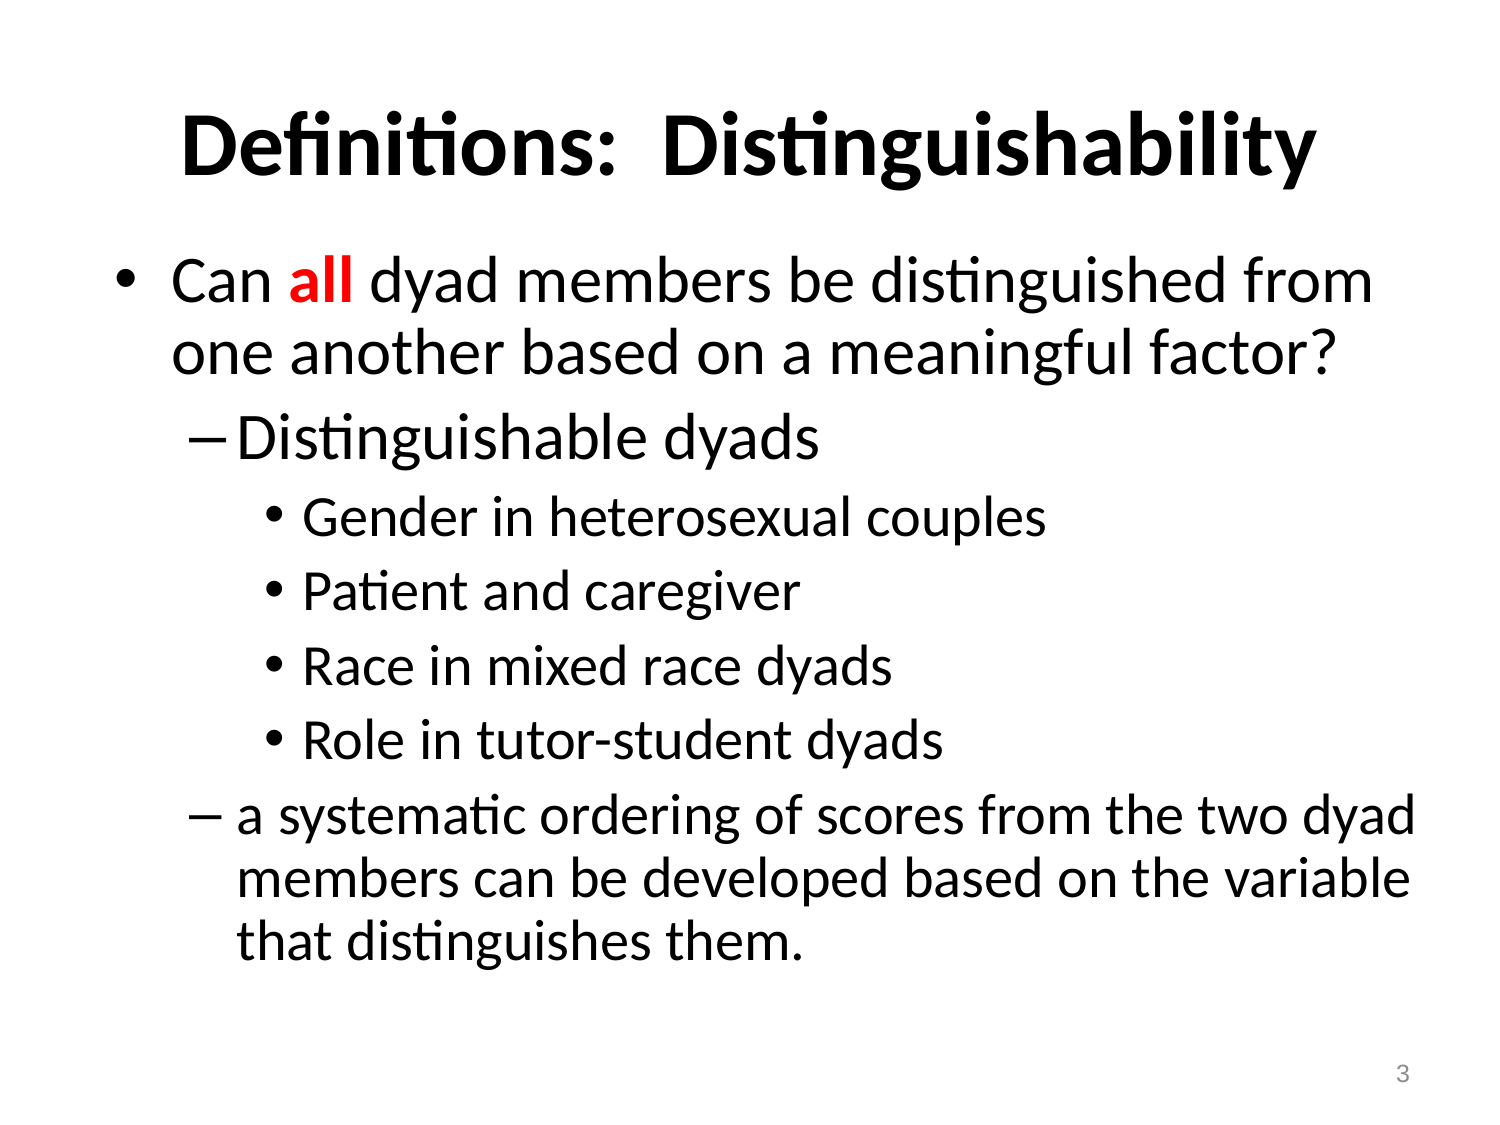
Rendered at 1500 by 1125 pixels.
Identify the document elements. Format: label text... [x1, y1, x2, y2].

slide_number 3 [1074, 1042, 1425, 1103]
title Definitions: Distinguishability [75, 45, 1425, 233]
list Can all dyad members be distinguished from one another based on a meaningful factor? Distinguishable dyads Gender in heterosexual couples Patient and caregiver Race in mixed race dyads Role in tutor-student dyads a systematic ordering of scores from the two dyad members can be developed based on the variable that distinguishes them. [99, 237, 1468, 1000]
